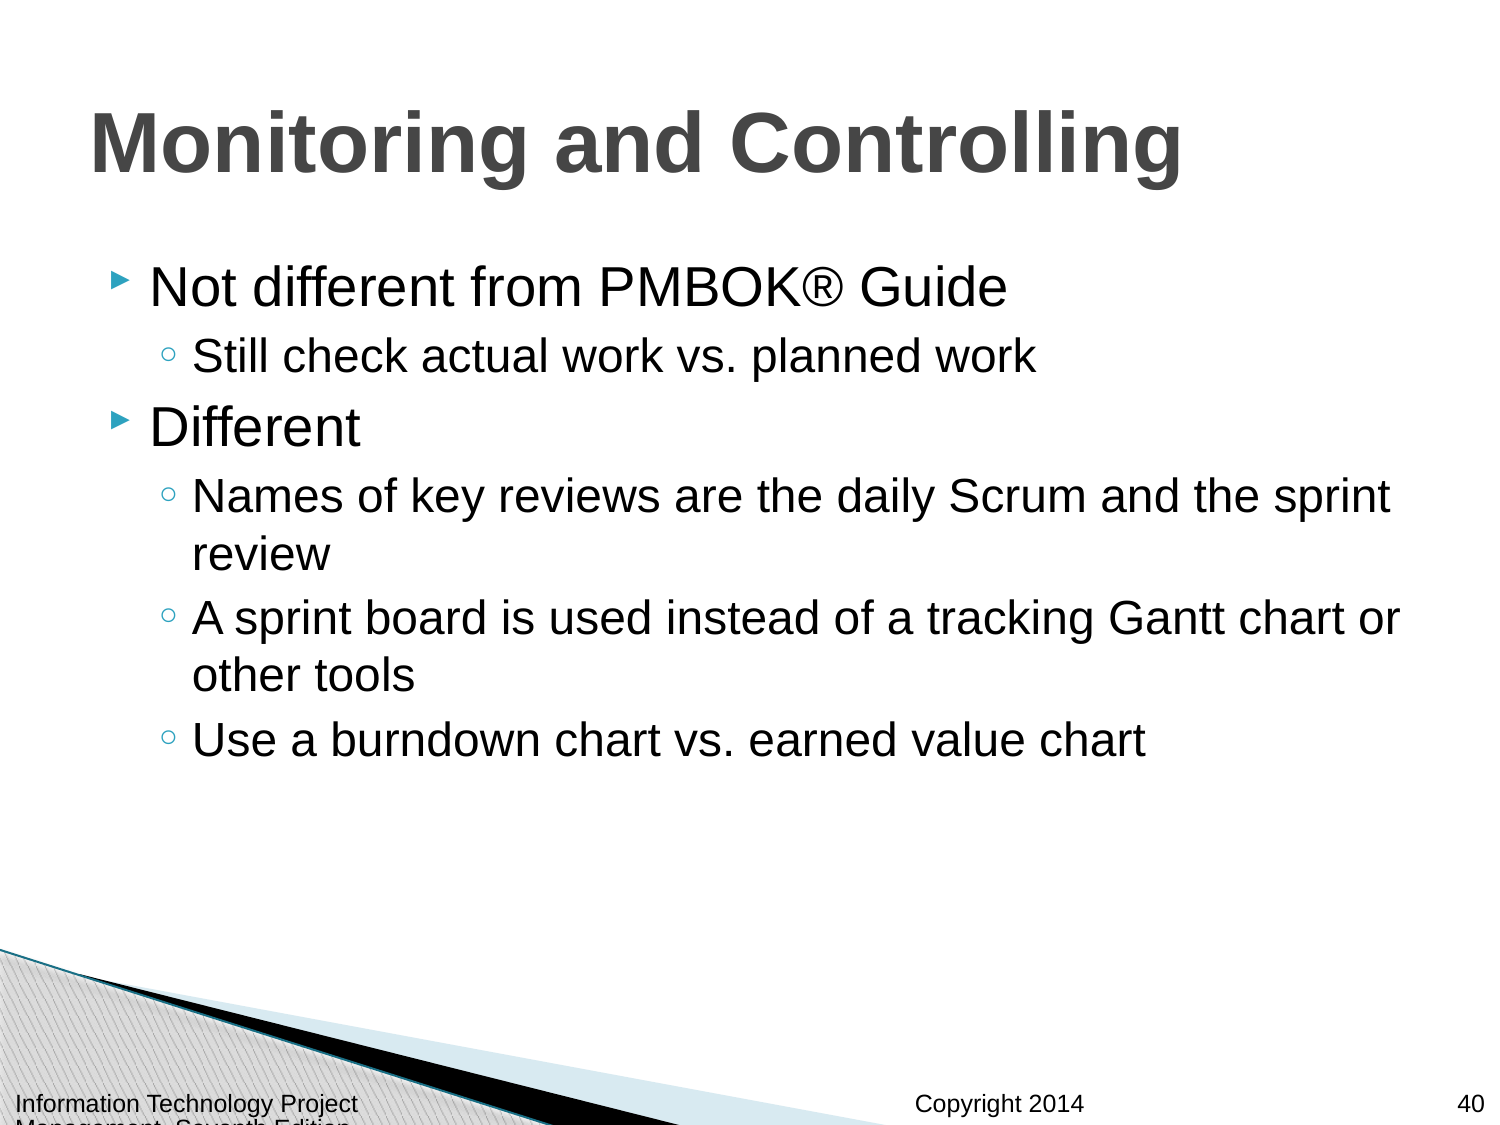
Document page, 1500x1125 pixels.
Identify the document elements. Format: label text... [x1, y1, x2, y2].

title Monitoring and Controlling [75, 45, 1425, 233]
slide_number 40 [1408, 1065, 1500, 1125]
list Not different from PMBOK® Guide Still check actual work vs. planned work Different Names of key reviews are the daily Scrum and the sprint review A sprint board is used instead of a tracking Gantt chart or other tools Use a burndown chart vs. earned value chart [74, 242, 1426, 986]
footer Information Technology Project Management, Seventh Edition [0, 1065, 388, 1125]
